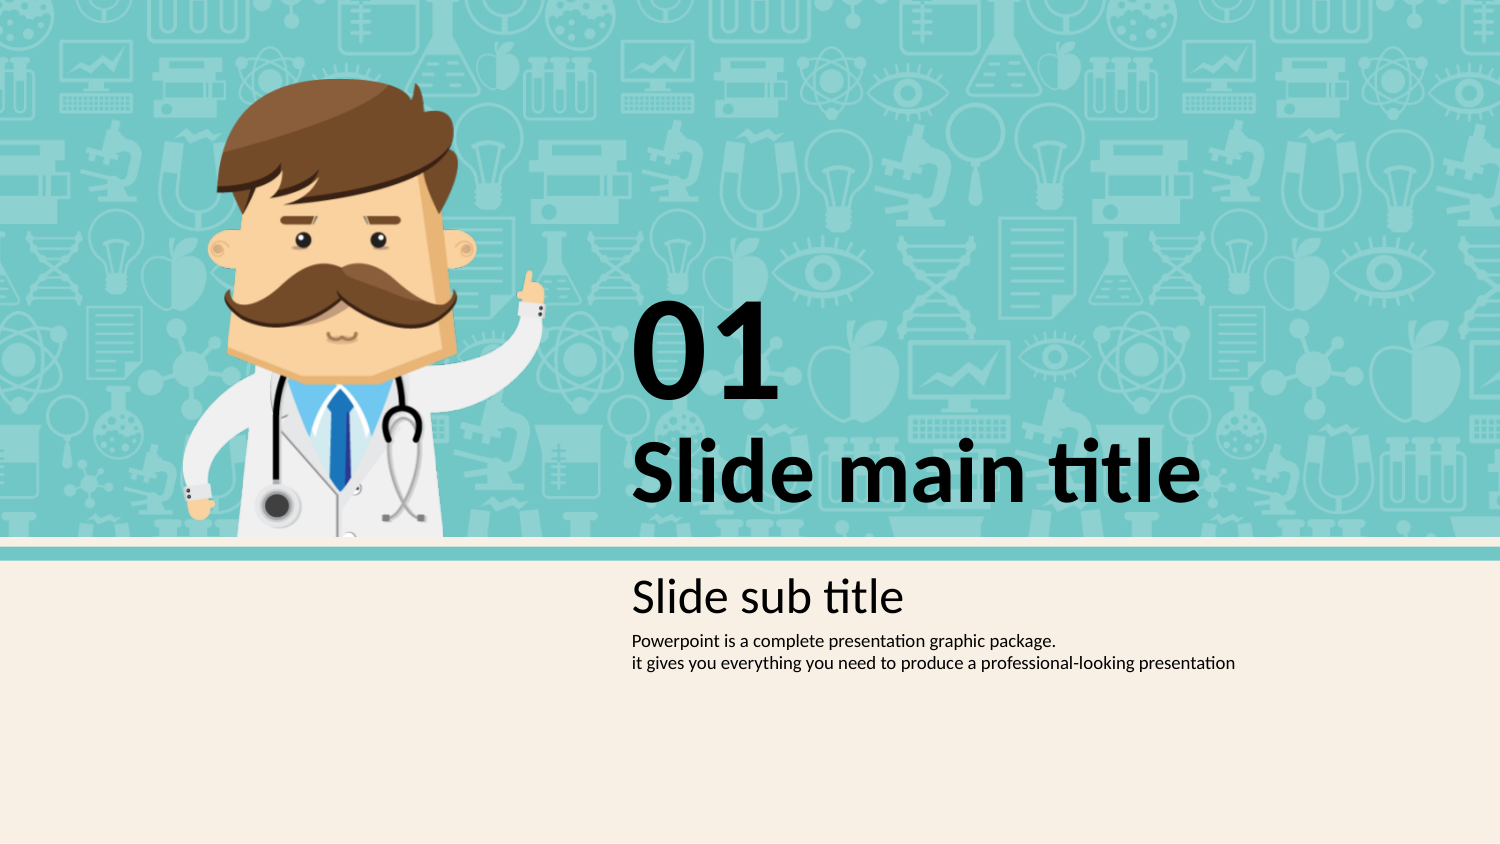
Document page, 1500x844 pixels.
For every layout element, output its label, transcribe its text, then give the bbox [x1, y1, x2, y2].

list Slide main title [631, 431, 1471, 520]
list Slide sub title [631, 575, 1471, 639]
list 01 [631, 284, 1471, 423]
text_box Powerpoint is a complete presentation graphic package. it gives you everything you need to produce a professional-looking presentation [631, 628, 1274, 674]
picture [0, 0, 1500, 537]
